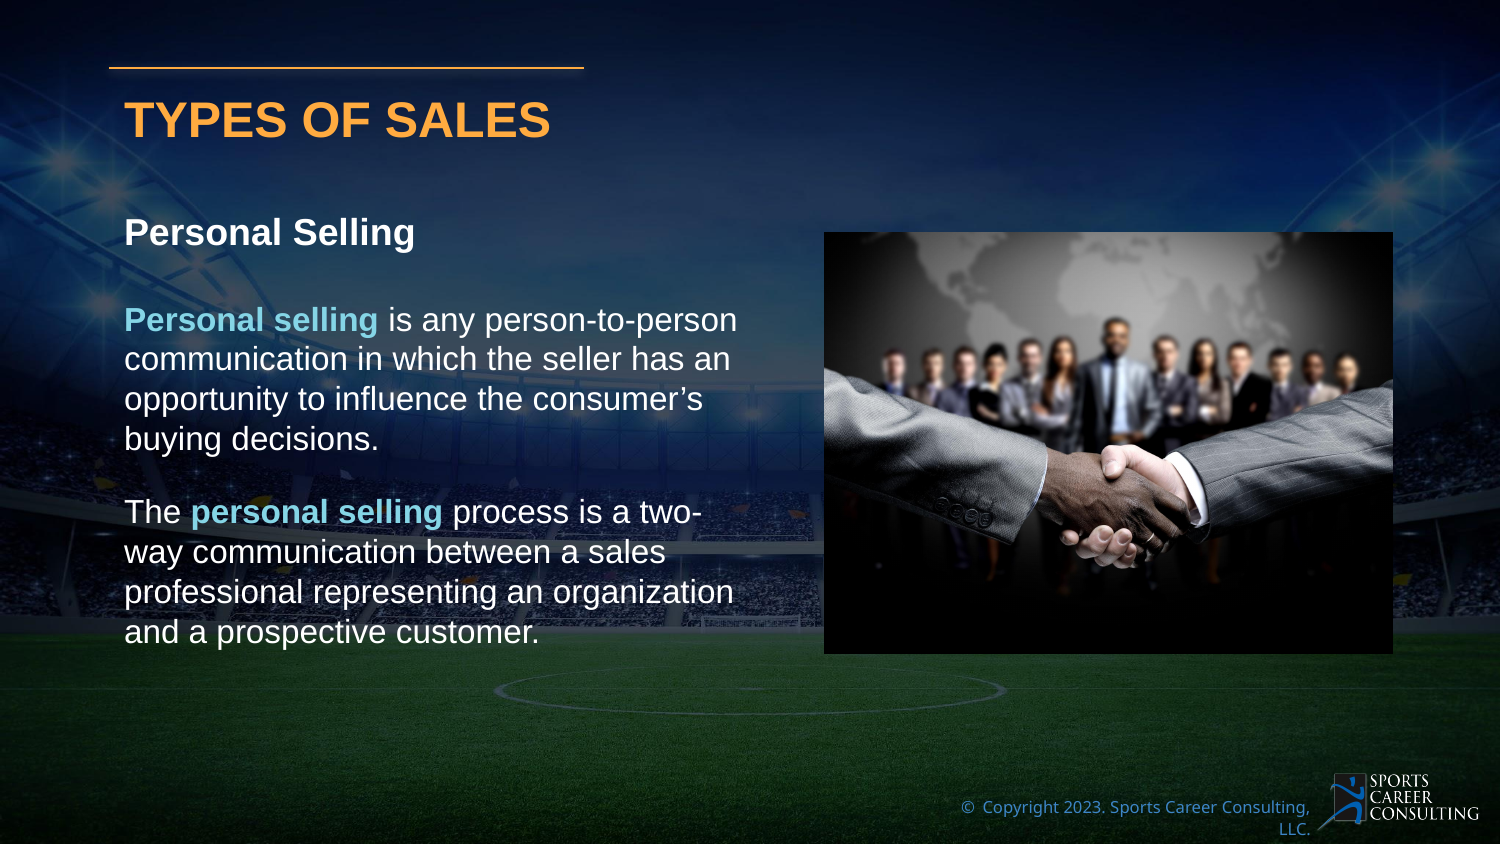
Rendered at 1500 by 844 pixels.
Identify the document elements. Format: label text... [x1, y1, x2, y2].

picture [0, 0, 1500, 844]
title TYPES OF SALES [109, 72, 1095, 228]
text_box © Copyright 2023. Sports Career Consulting, LLC. [914, 769, 1326, 844]
list Personal Selling Personal selling is any person-to-person communication in which the seller has an opportunity to influence the consumer’s buying decisions. The personal selling process is a two-way communication between a sales professional representing an organization and a prospective customer. [109, 192, 765, 692]
